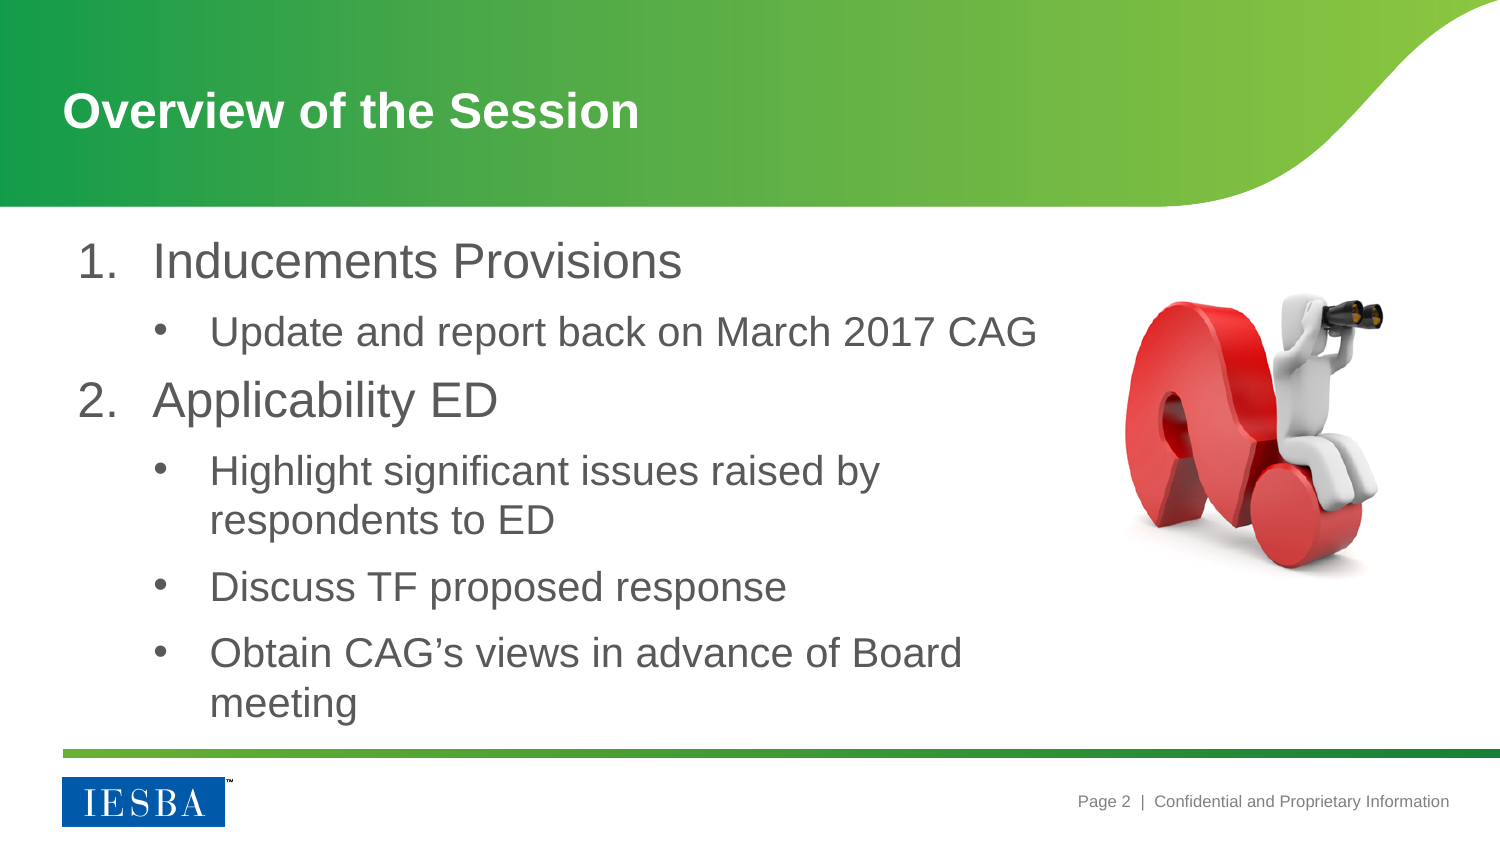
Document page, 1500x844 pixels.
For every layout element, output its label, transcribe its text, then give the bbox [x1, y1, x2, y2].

list Inducements Provisions Update and report back on March 2017 CAG Applicability ED Highlight significant issues raised by respondents to ED Discuss TF proposed response Obtain CAG’s views in advance of Board meeting [62, 220, 1088, 724]
picture [0, 0, 1500, 207]
picture [1062, 234, 1443, 617]
title Overview of the Session [62, 75, 1300, 142]
picture [62, 777, 233, 827]
